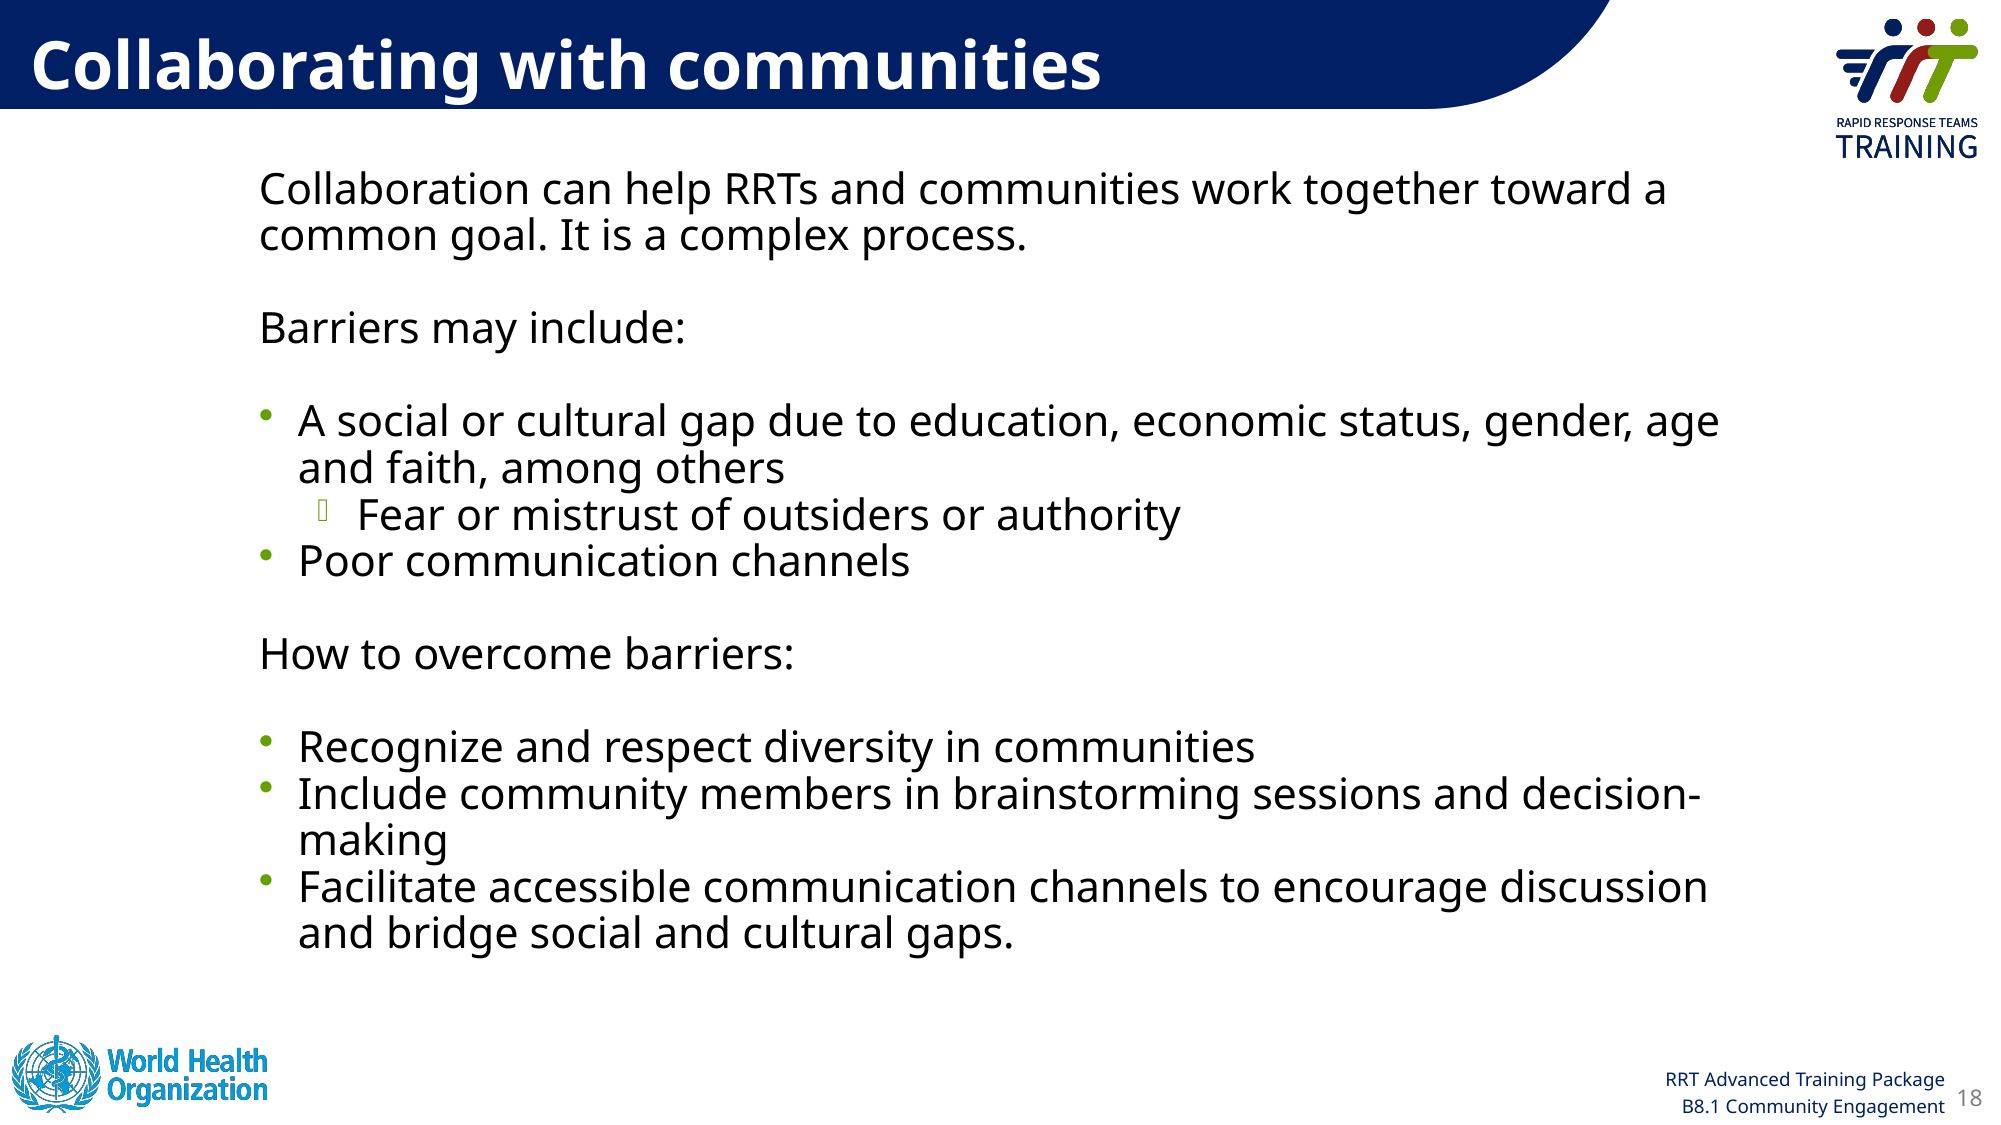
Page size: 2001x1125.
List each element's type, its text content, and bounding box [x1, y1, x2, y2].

picture [34, 1054, 43, 1078]
picture [71, 1053, 90, 1091]
picture [46, 1056, 54, 1062]
picture [12, 1083, 48, 1113]
picture [40, 1062, 47, 1070]
picture [50, 1108, 62, 1113]
text_box Collaborating with communities [22, 15, 1490, 122]
picture [59, 1035, 267, 1113]
picture [12, 1035, 54, 1068]
picture [36, 1088, 78, 1105]
picture [30, 1083, 37, 1091]
picture [24, 1054, 36, 1087]
list Collaboration can help RRTs and communities work together toward a common goal. It is a complex process. Barriers may include: A social or cultural gap due to education, economic status, gender, age and faith, among others Fear or mistrust of outsiders or authority Poor communication channels How to overcome barriers: Recognize and respect diversity in communities Include community members in brainstorming sessions and decision-making Facilitate accessible communication channels to encourage discussion and bridge social and cultural gaps. [250, 159, 1750, 966]
picture [0, 0, 1636, 109]
picture [1835, 19, 1978, 167]
picture [22, 1062, 26, 1077]
